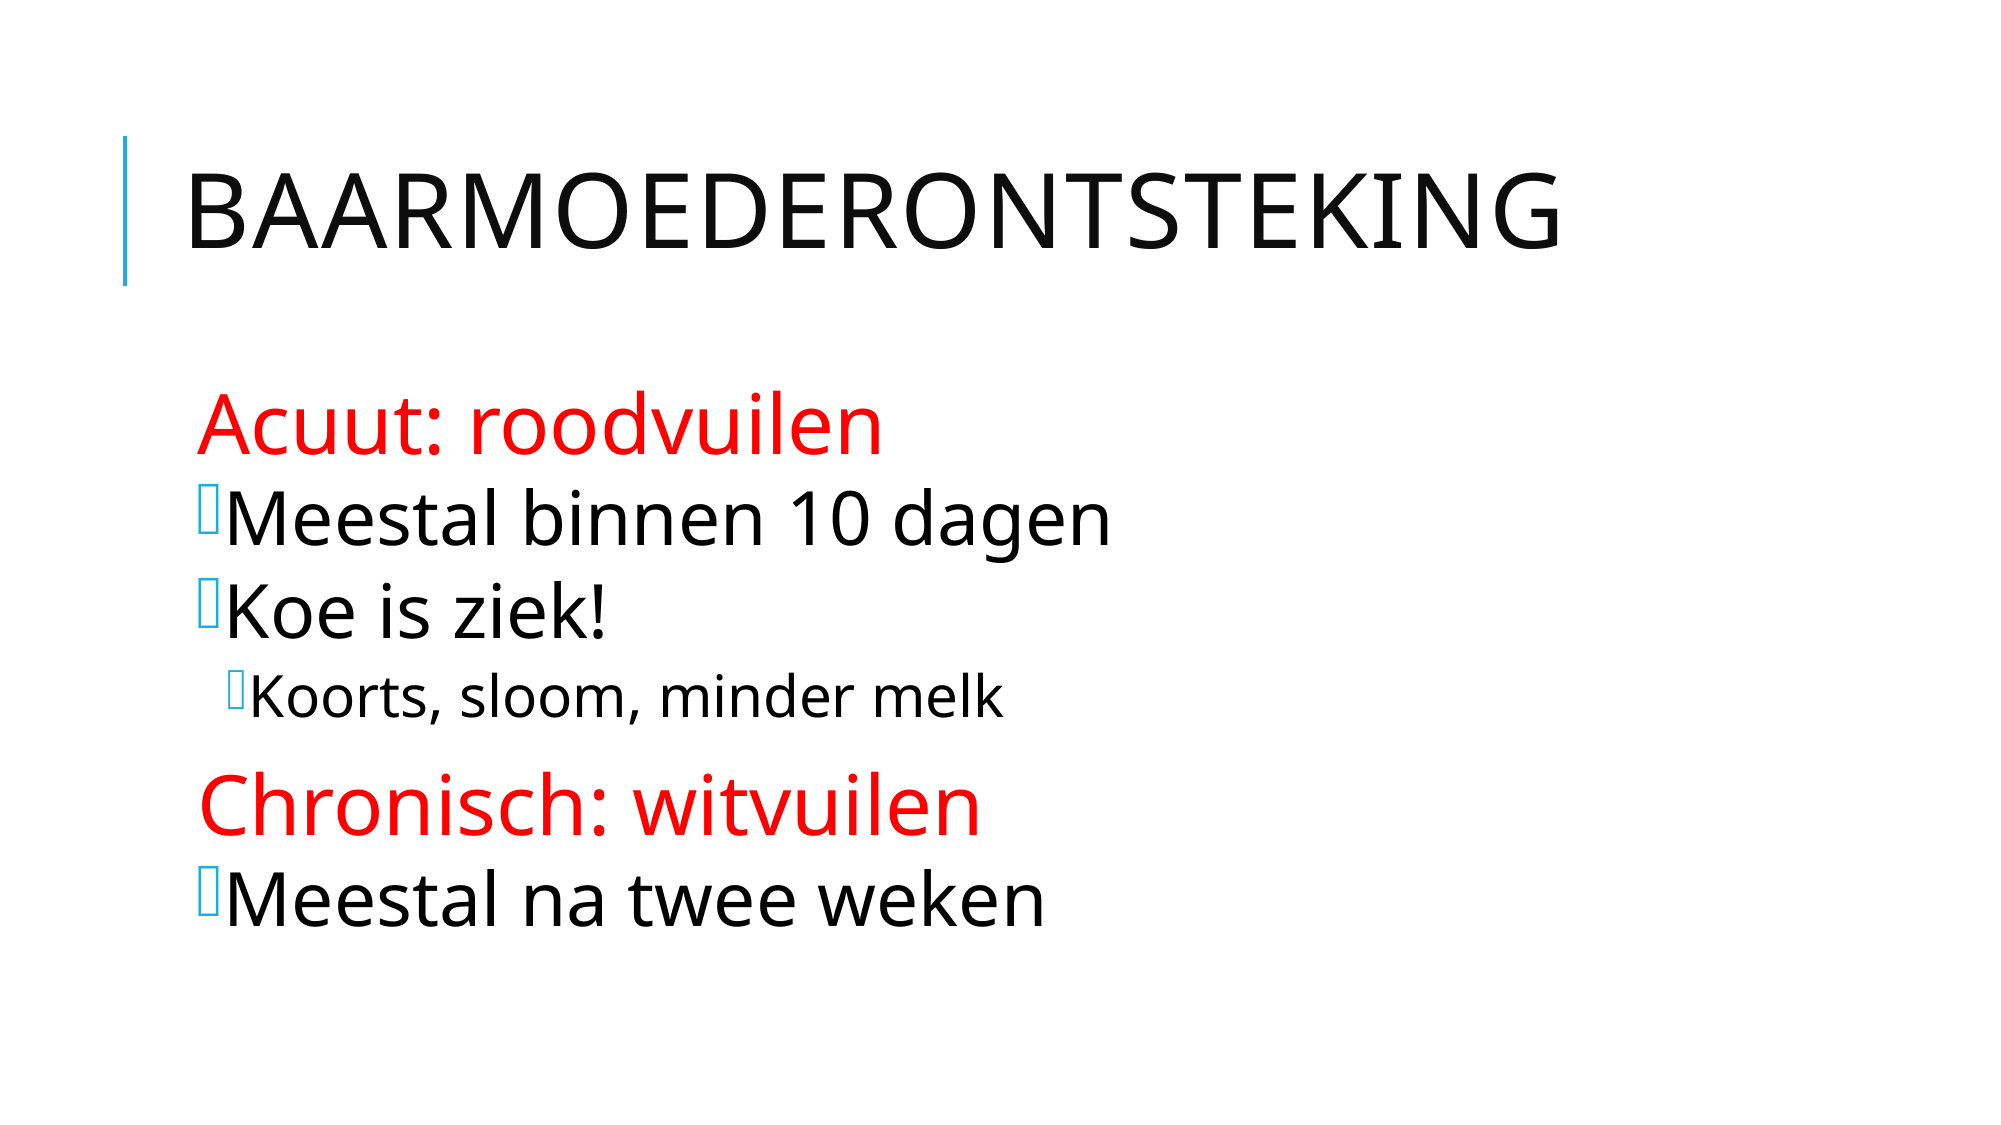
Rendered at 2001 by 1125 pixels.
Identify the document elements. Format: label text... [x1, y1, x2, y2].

title baarmoederontsteking [168, 96, 1763, 342]
list Acuut: roodvuilen Meestal binnen 10 dagen Koe is ziek! Koorts, sloom, minder melk Chronisch: witvuilen Meestal na twee weken [168, 375, 1763, 1035]
